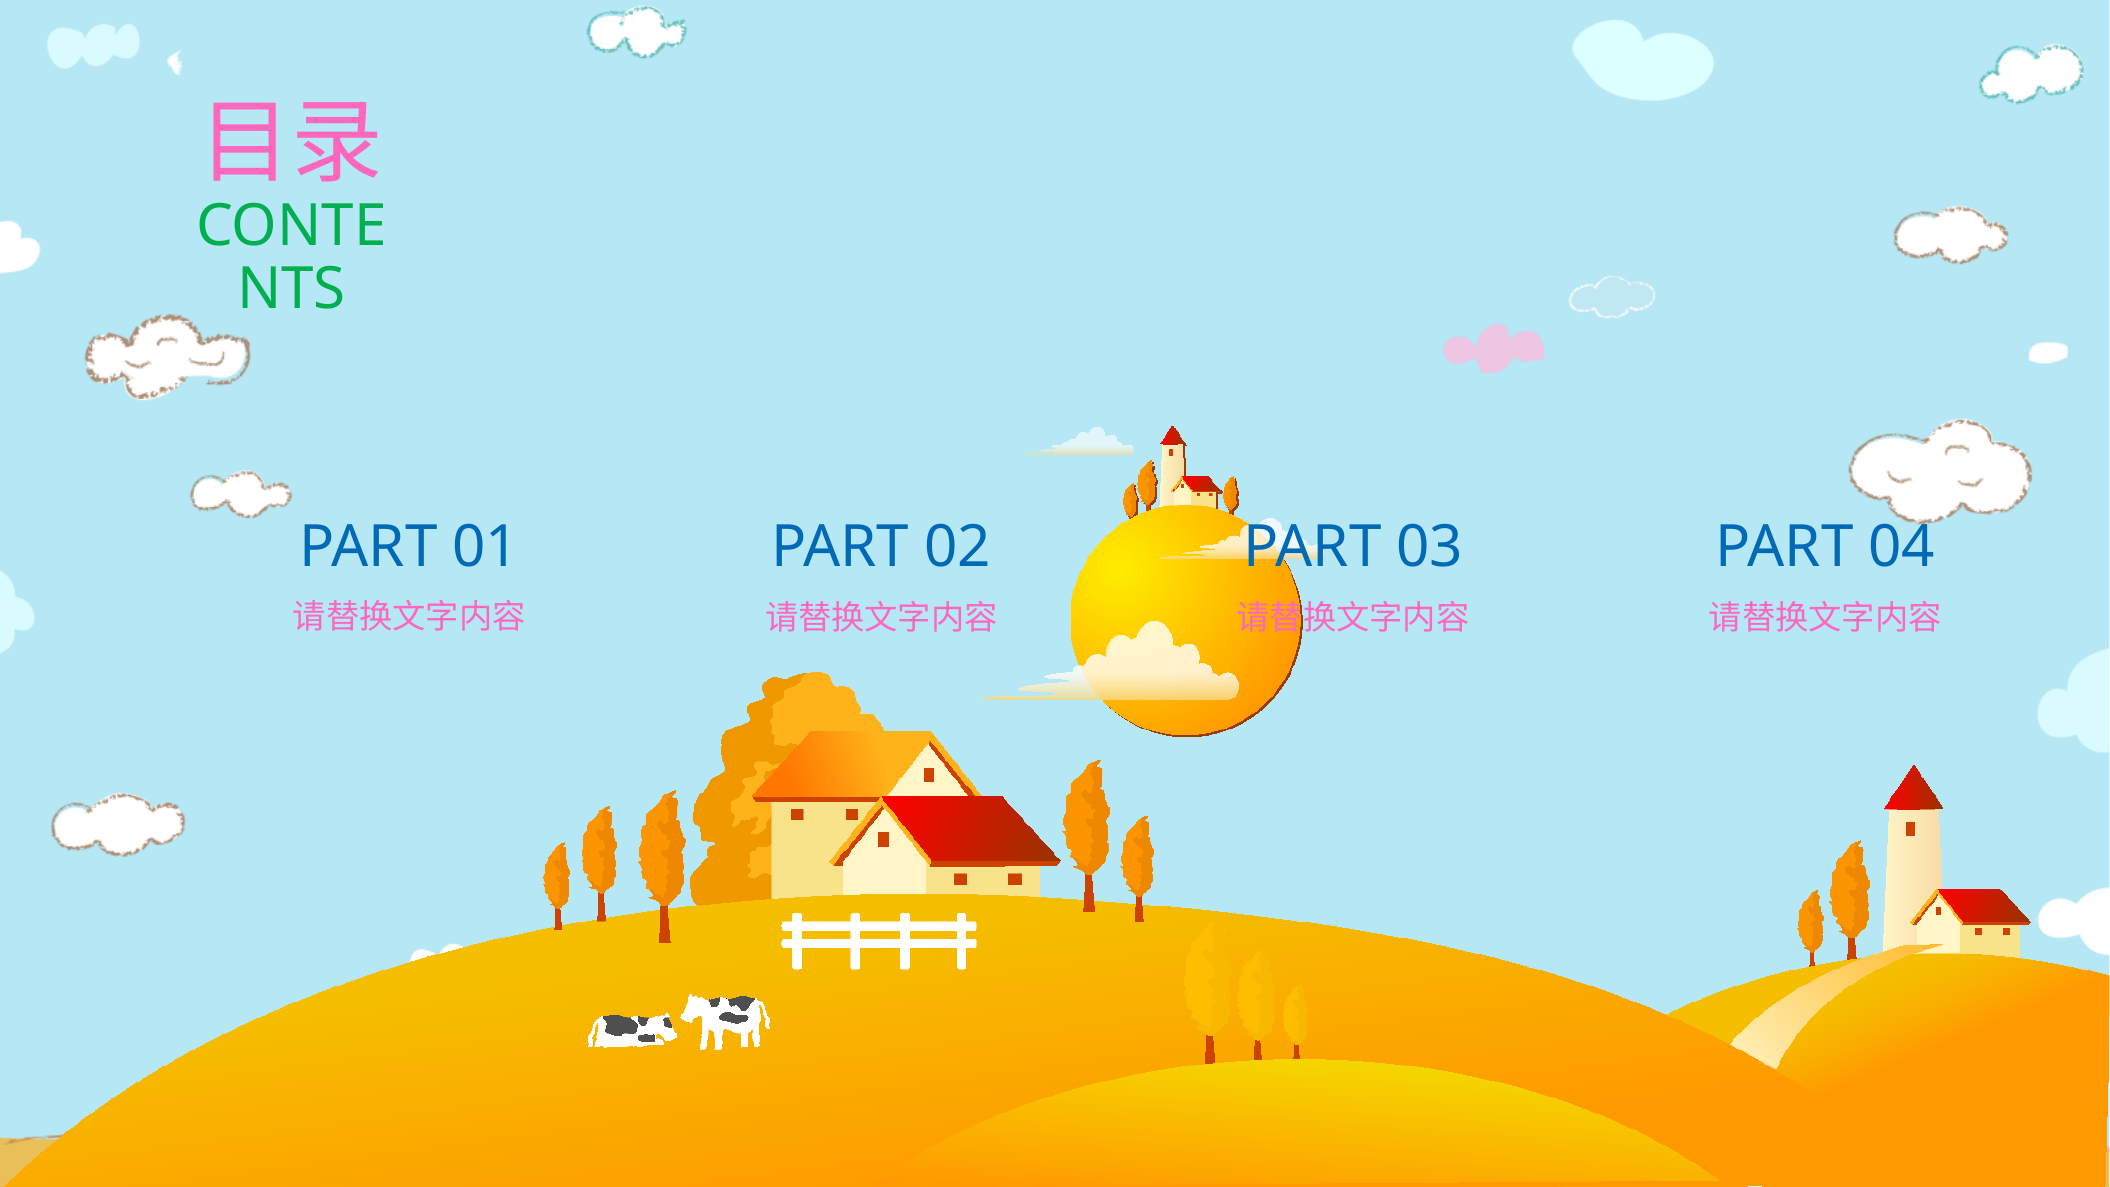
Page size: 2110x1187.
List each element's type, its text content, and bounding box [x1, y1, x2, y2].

text_box CONTENTS [175, 187, 408, 253]
text_box 目录 [173, 88, 410, 210]
picture [0, 0, 2110, 1187]
